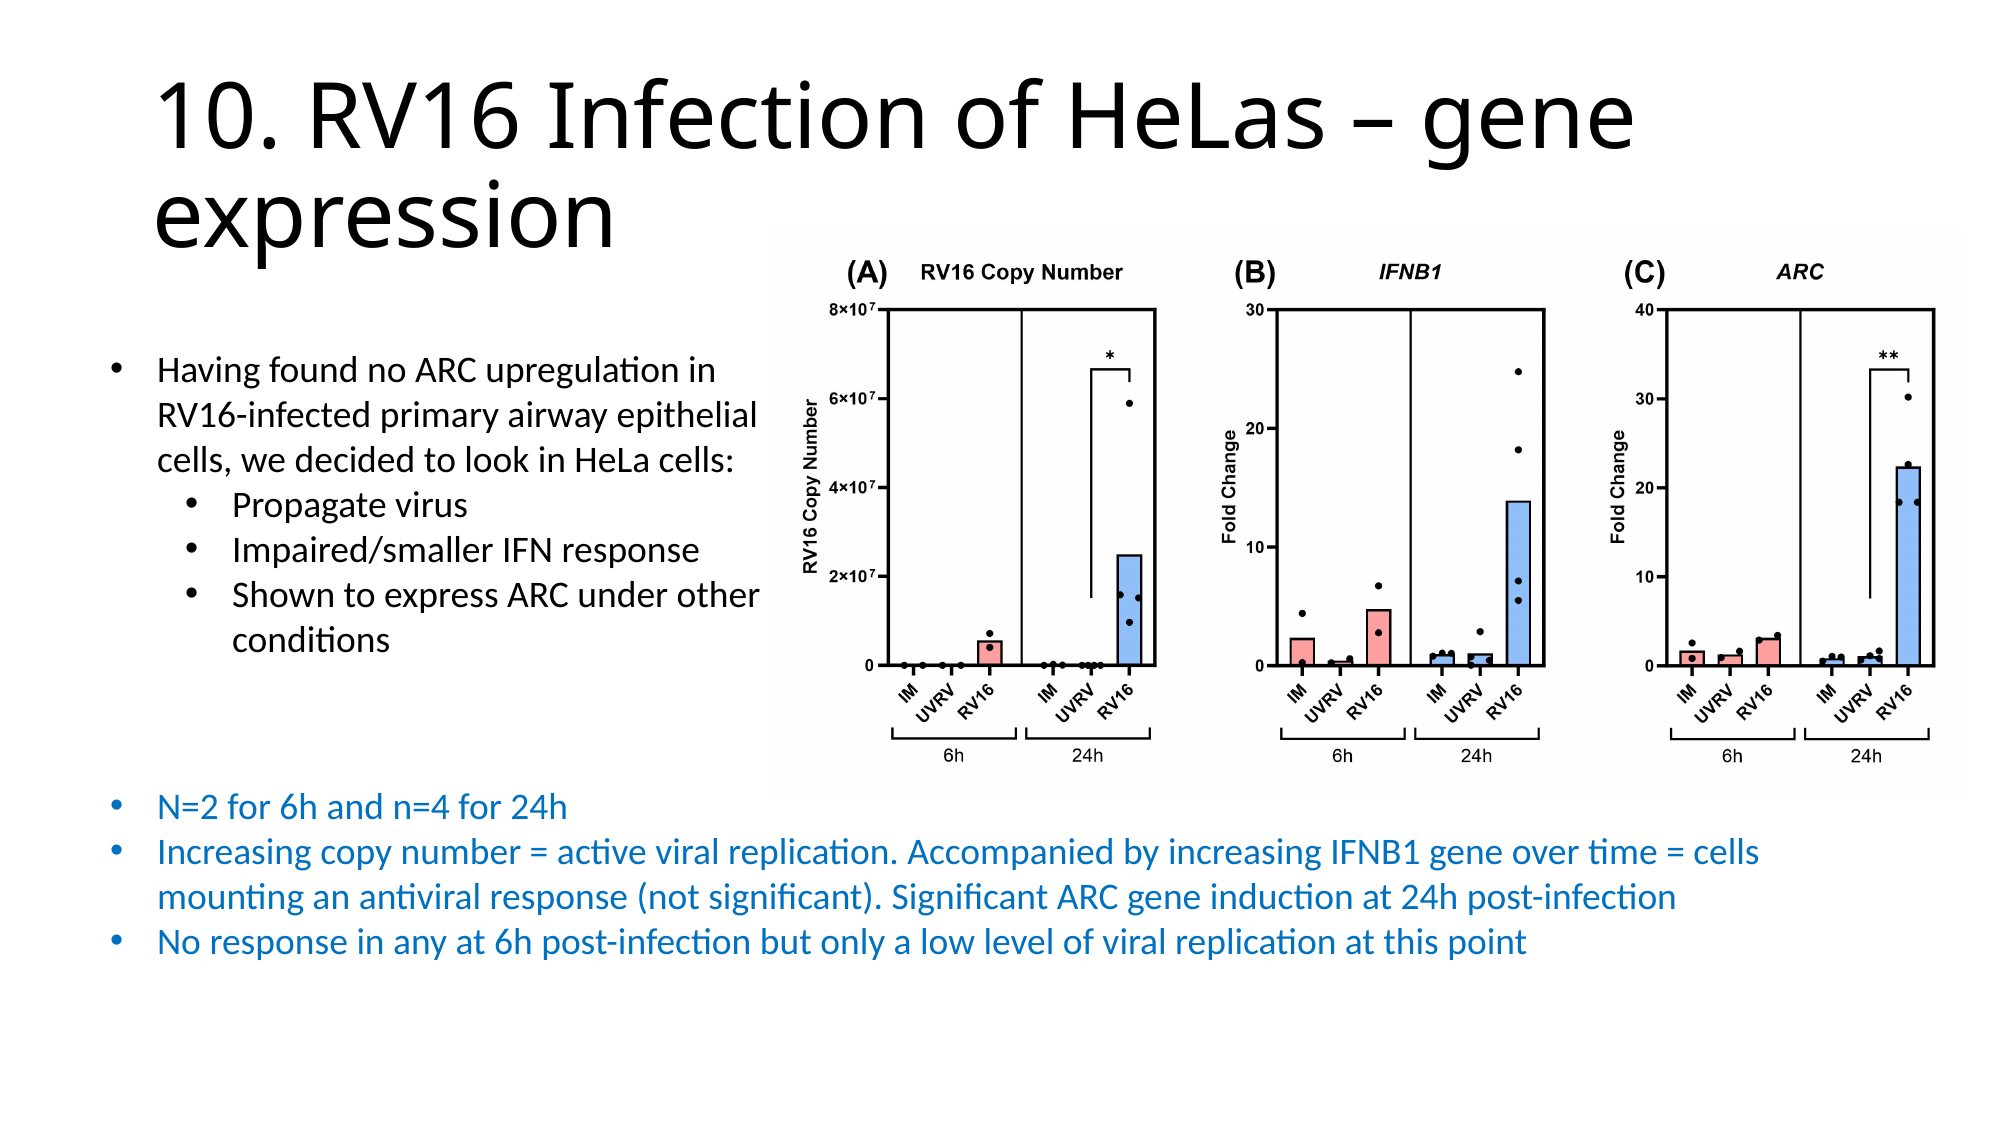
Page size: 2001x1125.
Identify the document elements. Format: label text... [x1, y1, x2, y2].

title 10. RV16 Infection of HeLas – gene expression [137, 59, 1863, 278]
text_box Having found no ARC upregulation in RV16-infected primary airway epithelial cells, we decided to look in HeLa cells: Propagate virus Impaired/smaller IFN response Shown to express ARC under other conditions [95, 337, 766, 668]
text_box N=2 for 6h and n=4 for 24h Increasing copy number = active viral replication. Accompanied by increasing IFNB1 gene over time = cells mounting an antiviral response (not significant). Significant ARC gene induction at 24h post-infection No response in any at 6h post-infection but only a low level of viral replication at this point [95, 774, 1881, 970]
picture [766, 226, 1965, 800]
